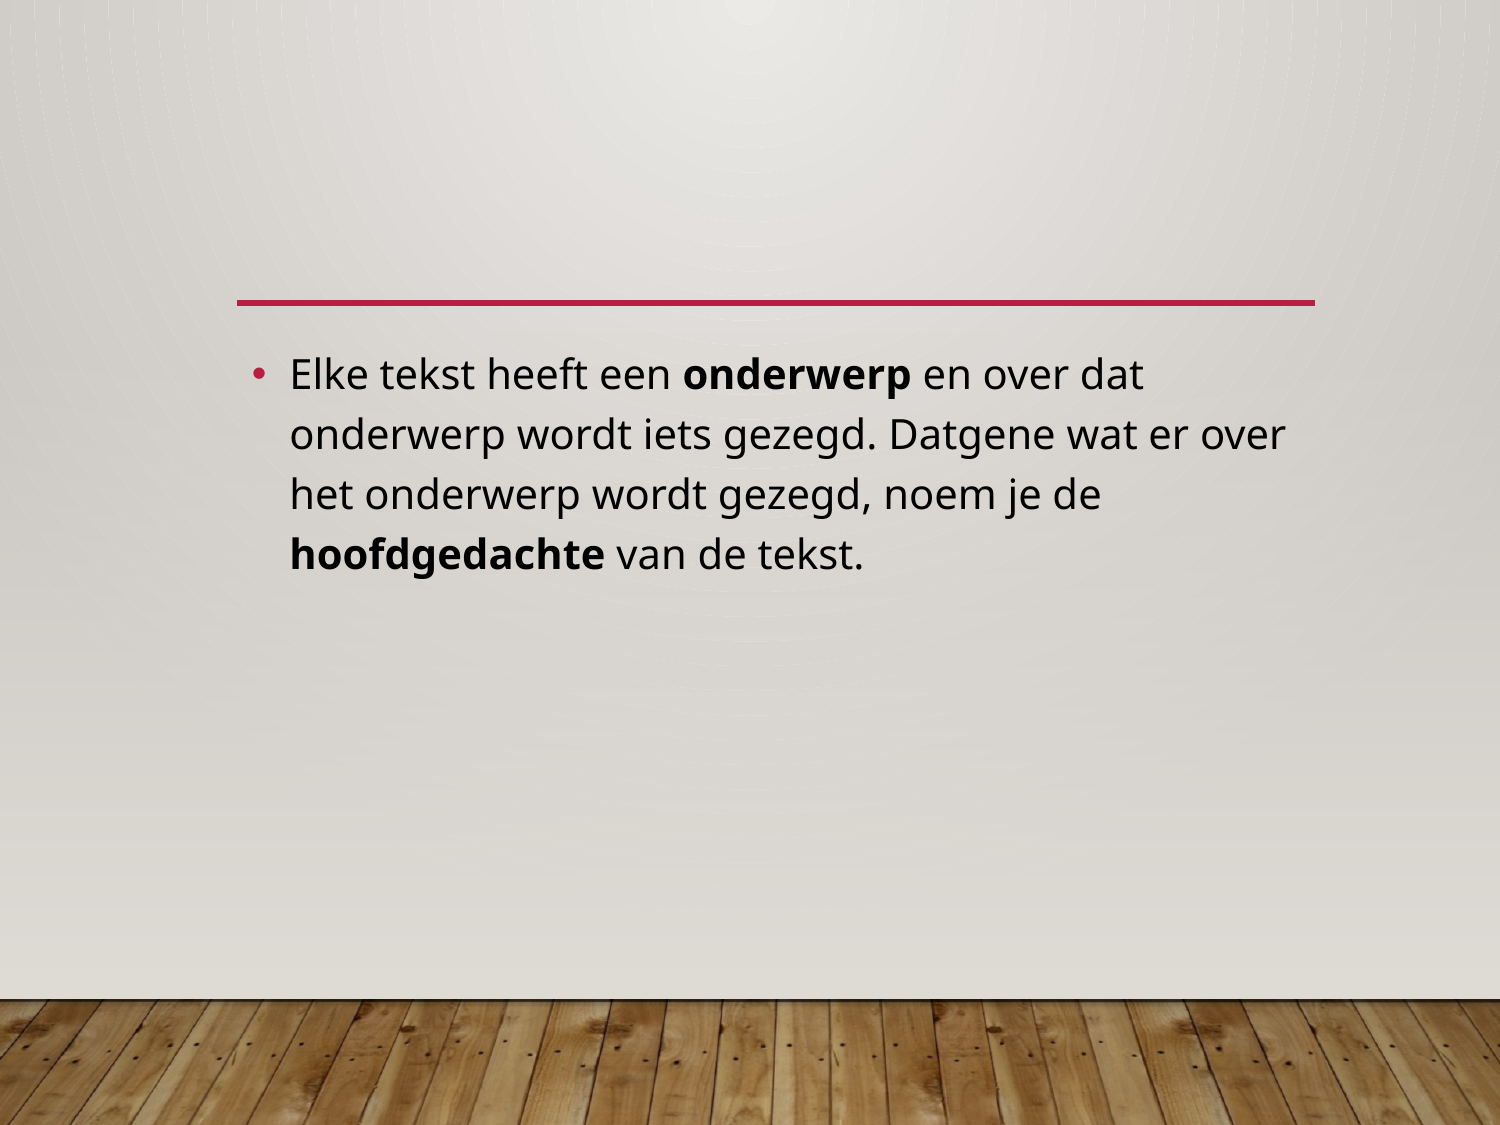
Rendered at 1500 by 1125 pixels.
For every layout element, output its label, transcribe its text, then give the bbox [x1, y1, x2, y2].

picture [0, 999, 1500, 1125]
list Elke tekst heeft een onderwerp en over dat onderwerp wordt iets gezegd. Datgene wat er over het onderwerp wordt gezegd, noem je de hoofdgedachte van de tekst. [236, 330, 1315, 897]
